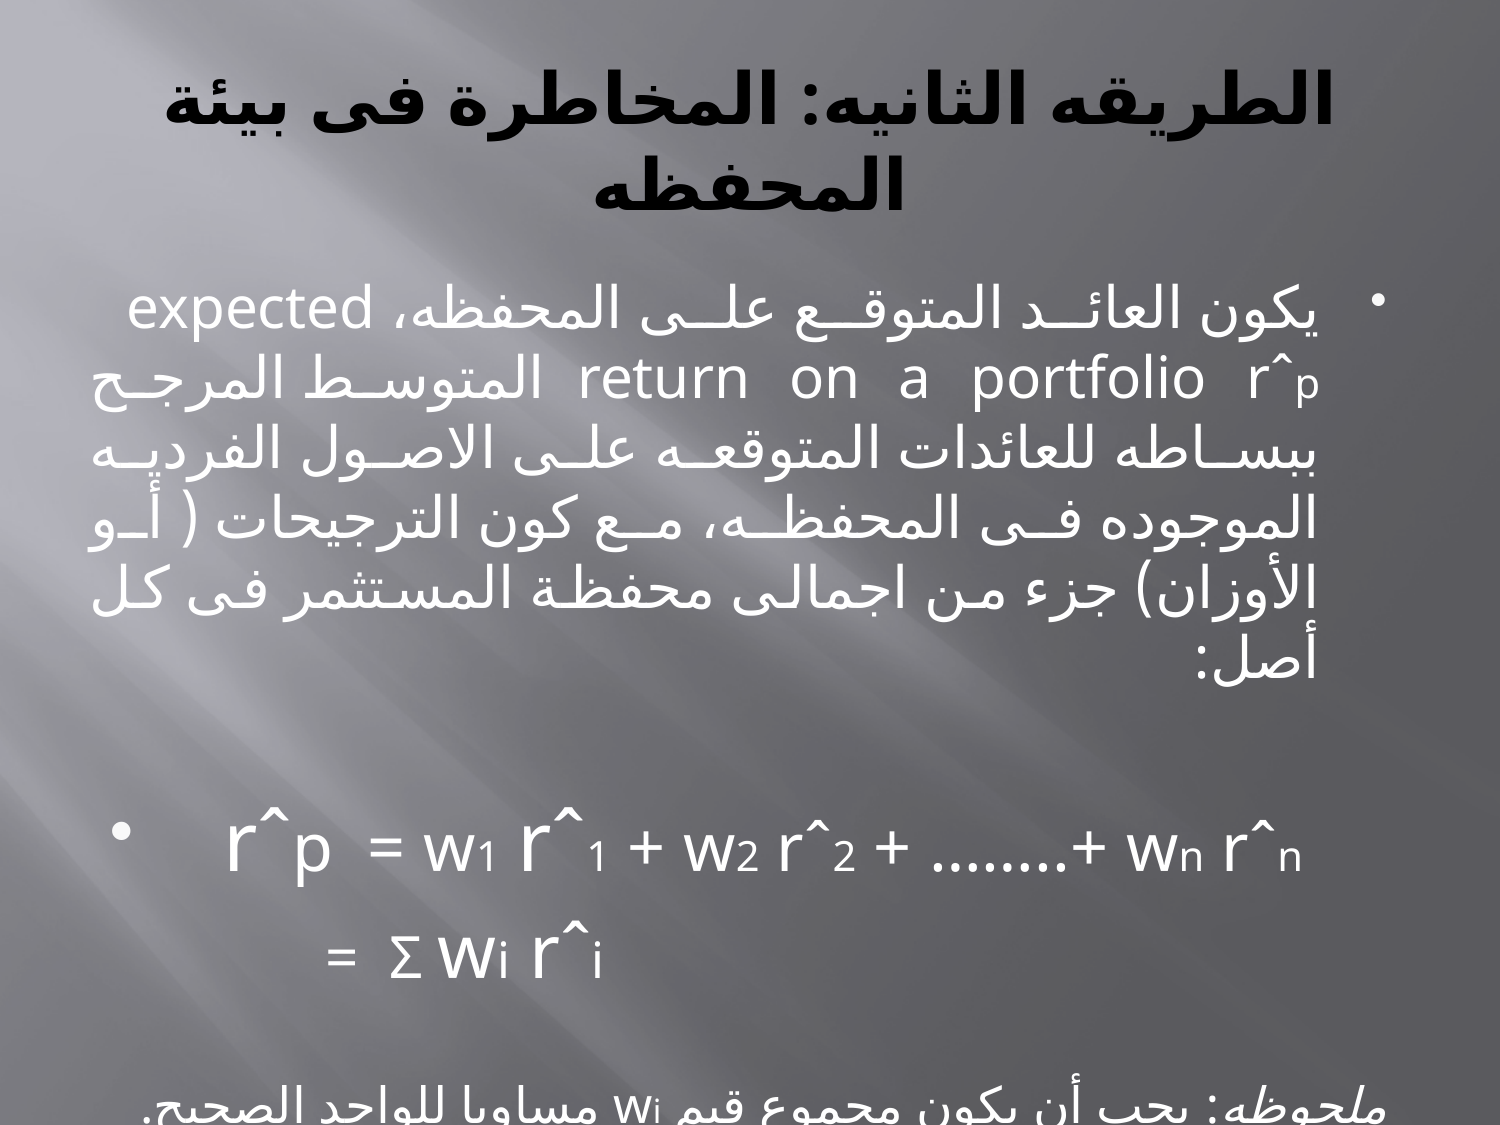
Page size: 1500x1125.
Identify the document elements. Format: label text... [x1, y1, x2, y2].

title الطريقه الثانيه: المخاطرة فى بيئة المحفظه [75, 45, 1425, 233]
list يكون العائد المتوقع على المحفظه، expected return on a portfolio rˆp المتوسط المرجح ببساطه للعائدات المتوقعه على الاصول الفرديه الموجوده فى المحفظه، مع كون الترجيحات ( أو الأوزان) جزء من اجمالى محفظة المستثمر فى كل أصل: rˆp = w1 rˆ1 + w2 rˆ2 + ……..+ wn rˆn = Σ wi rˆi ملحوظه: يجب أن يكون مجموع قيم wi مساويا للواحد الصحيح. [75, 262, 1425, 1035]
